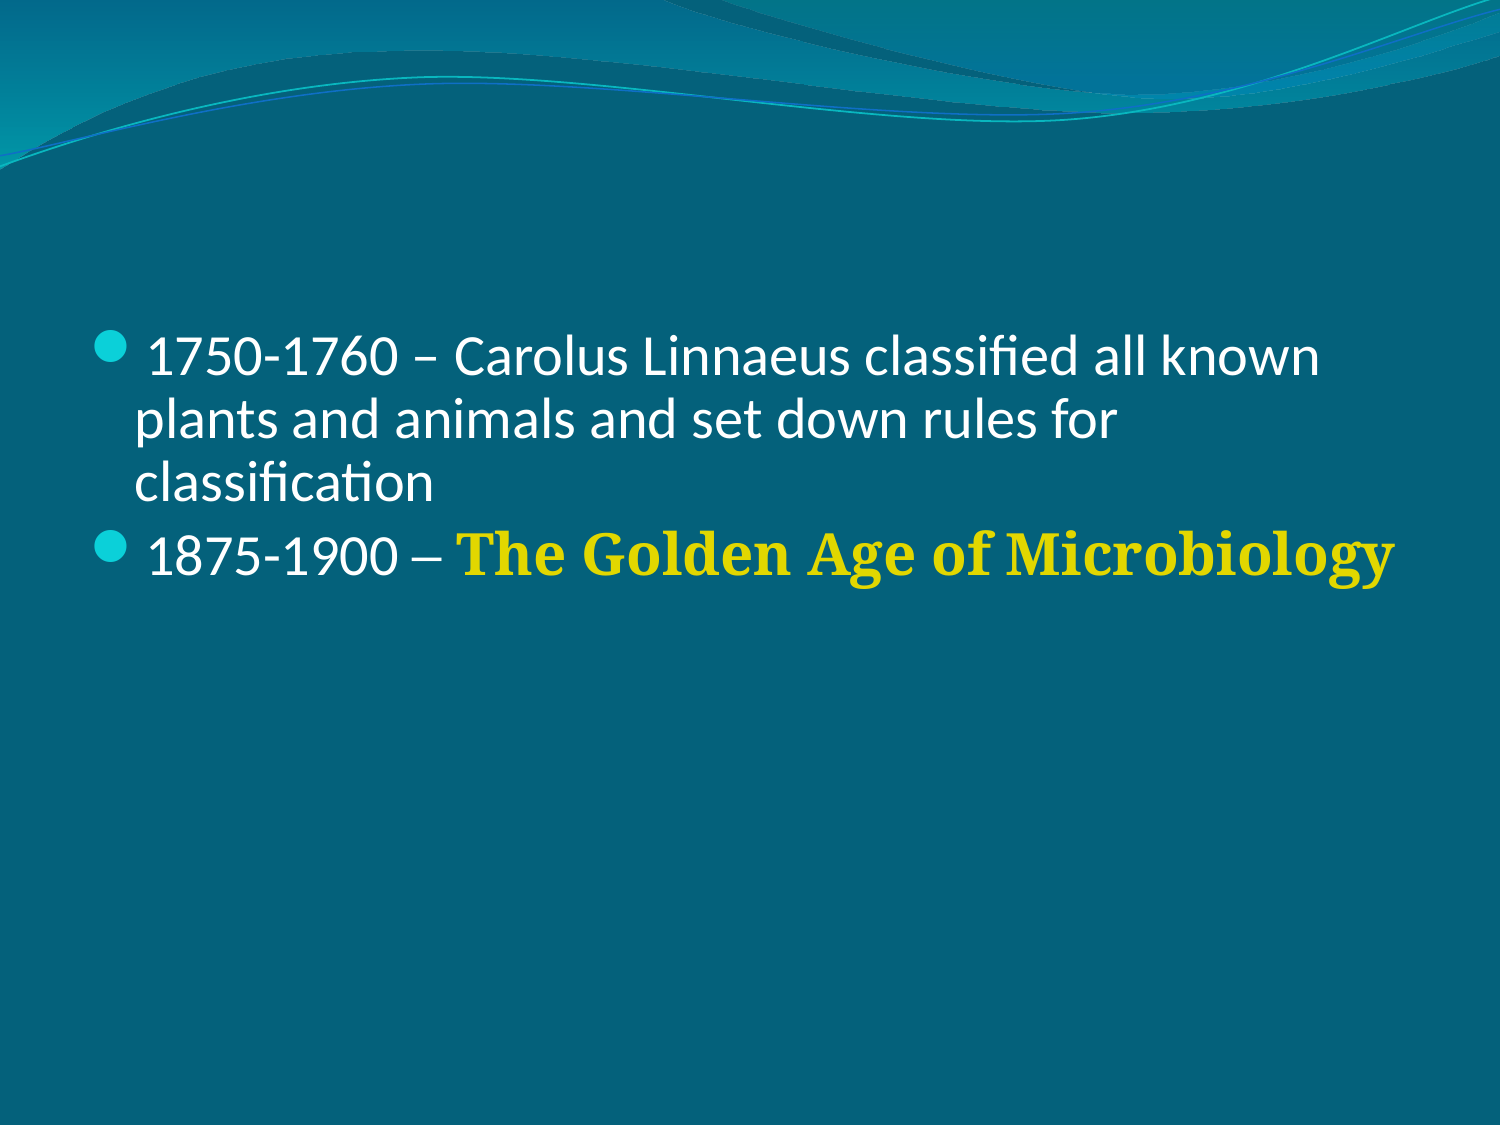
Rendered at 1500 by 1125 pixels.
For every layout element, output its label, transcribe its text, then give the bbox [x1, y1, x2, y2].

list 1750-1760 – Carolus Linnaeus classified all known plants and animals and set down rules for classification 1875-1900 – The Golden Age of Microbiology [75, 317, 1425, 1038]
